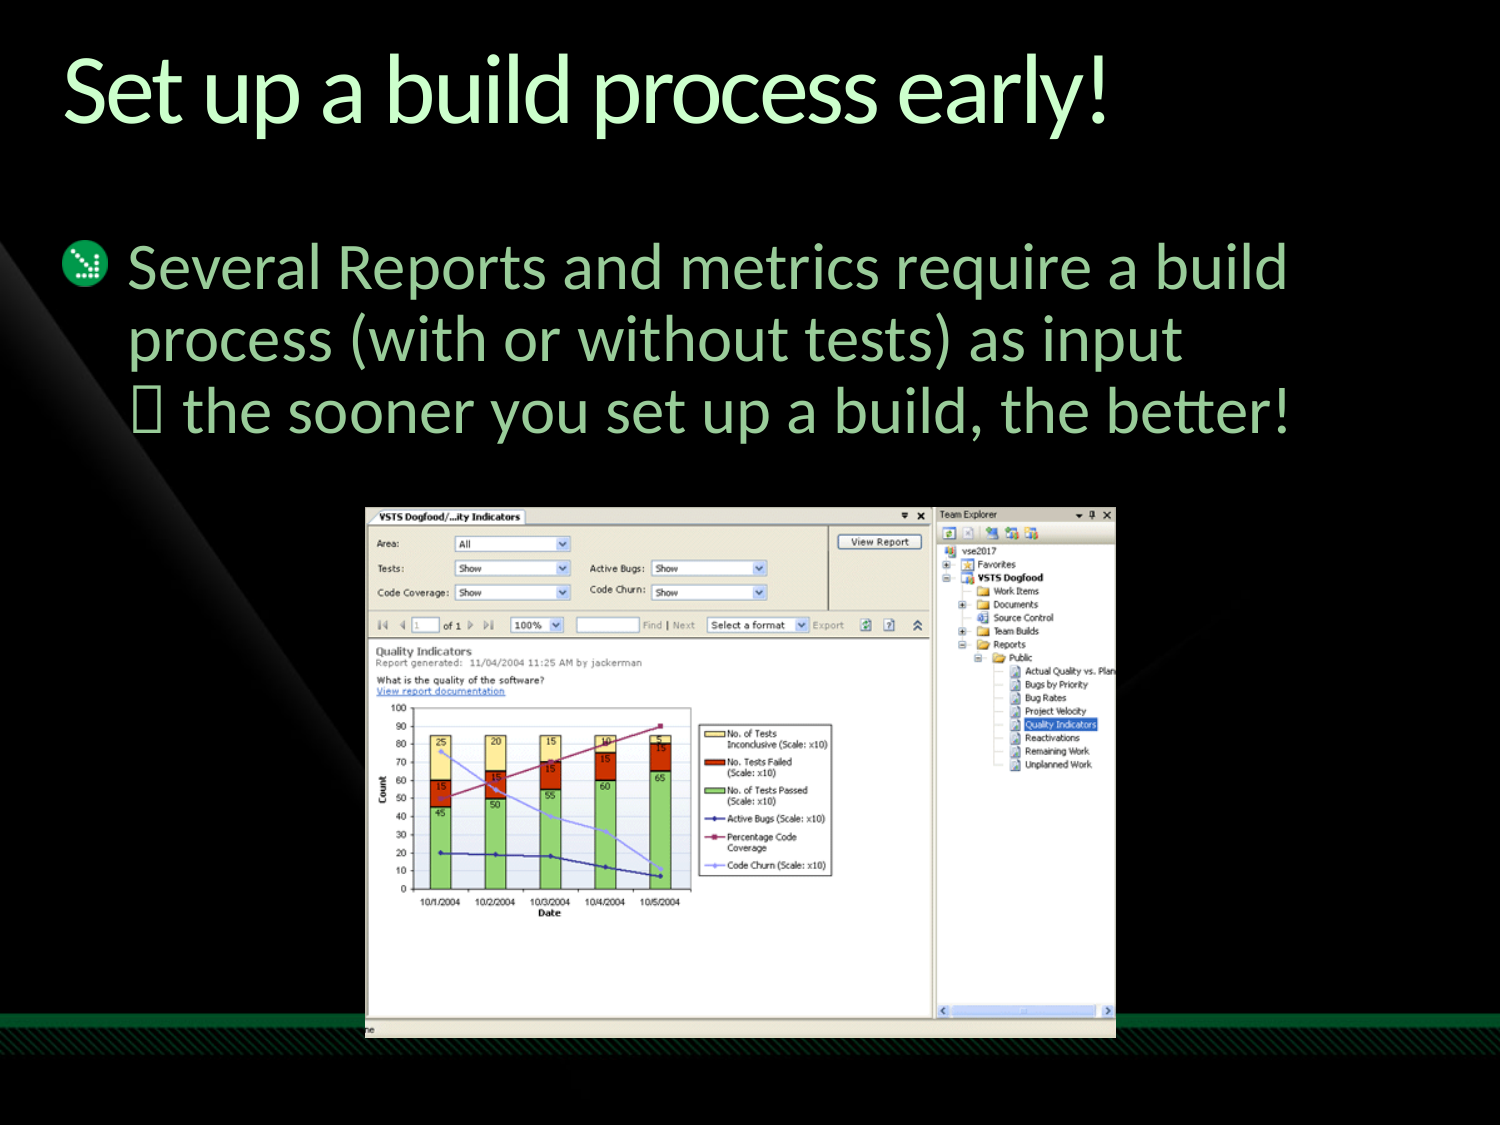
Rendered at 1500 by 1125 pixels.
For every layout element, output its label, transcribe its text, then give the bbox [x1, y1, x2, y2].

picture [0, 0, 1500, 1125]
list Several Reports and metrics require a build process (with or without tests) as input  the sooner you set up a build, the better! [62, 232, 1439, 393]
title Set up a build process early! [62, 37, 1438, 147]
